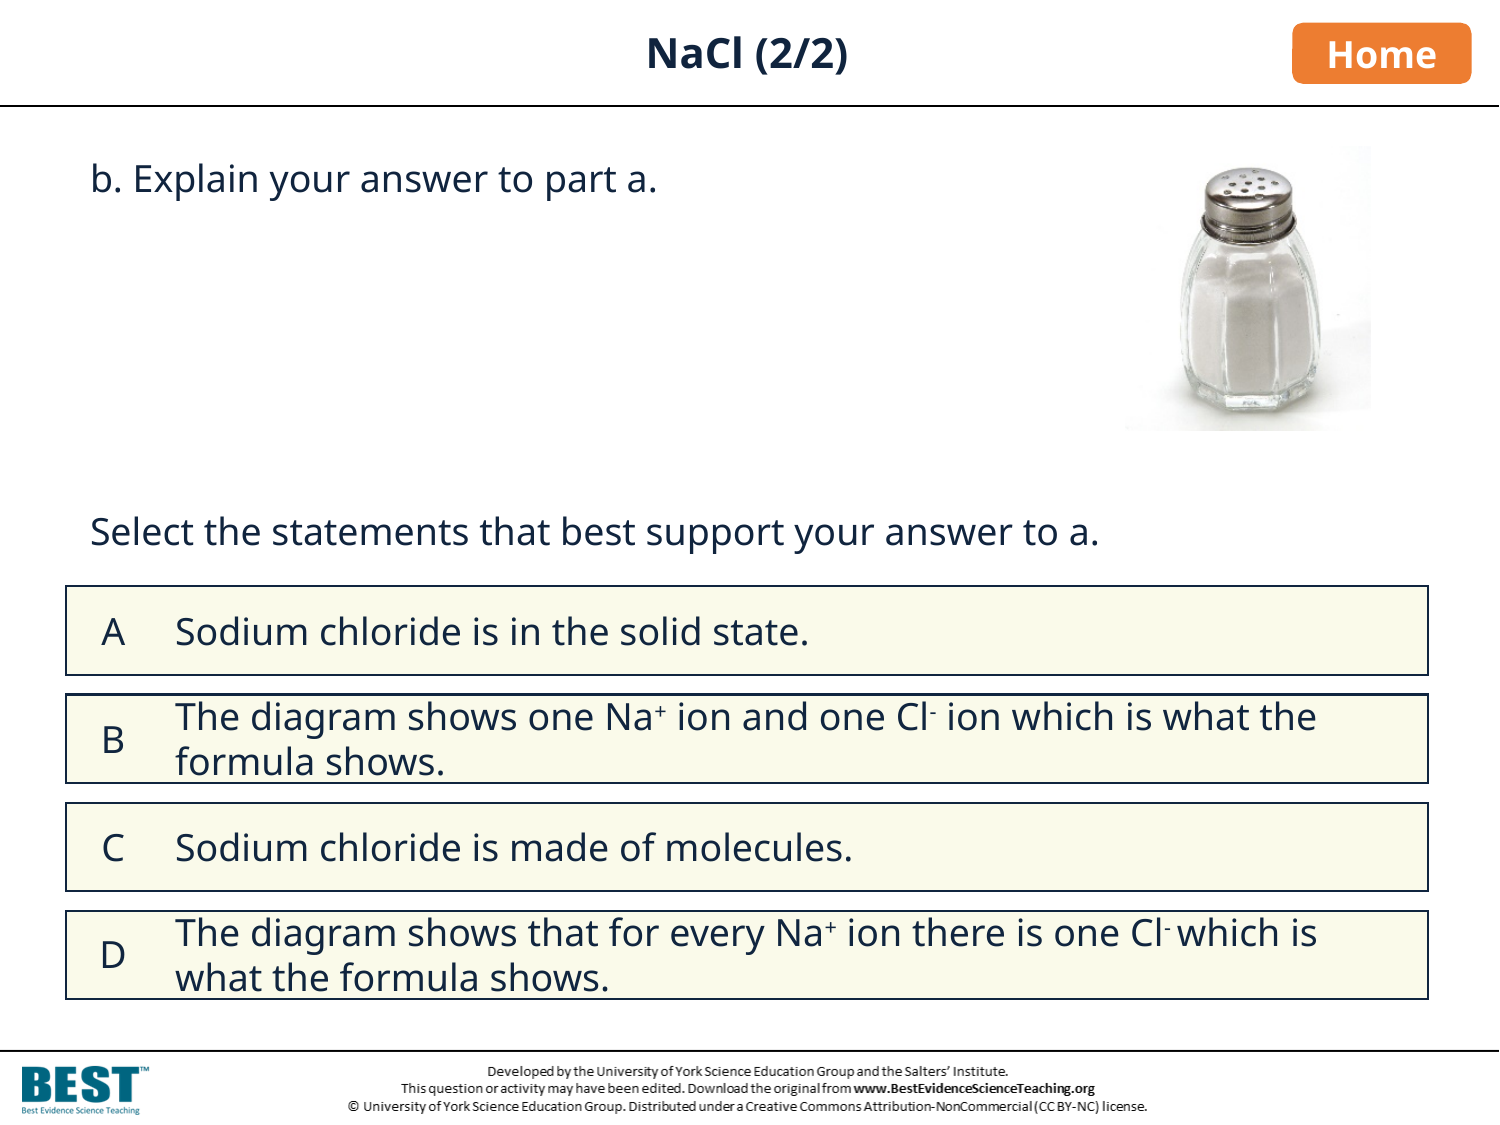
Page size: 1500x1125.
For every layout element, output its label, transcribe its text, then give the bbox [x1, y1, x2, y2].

text_box Home [1292, 22, 1472, 84]
picture [0, 105, 1500, 1125]
text_box NaCl (2/2) [23, 4, 1471, 99]
